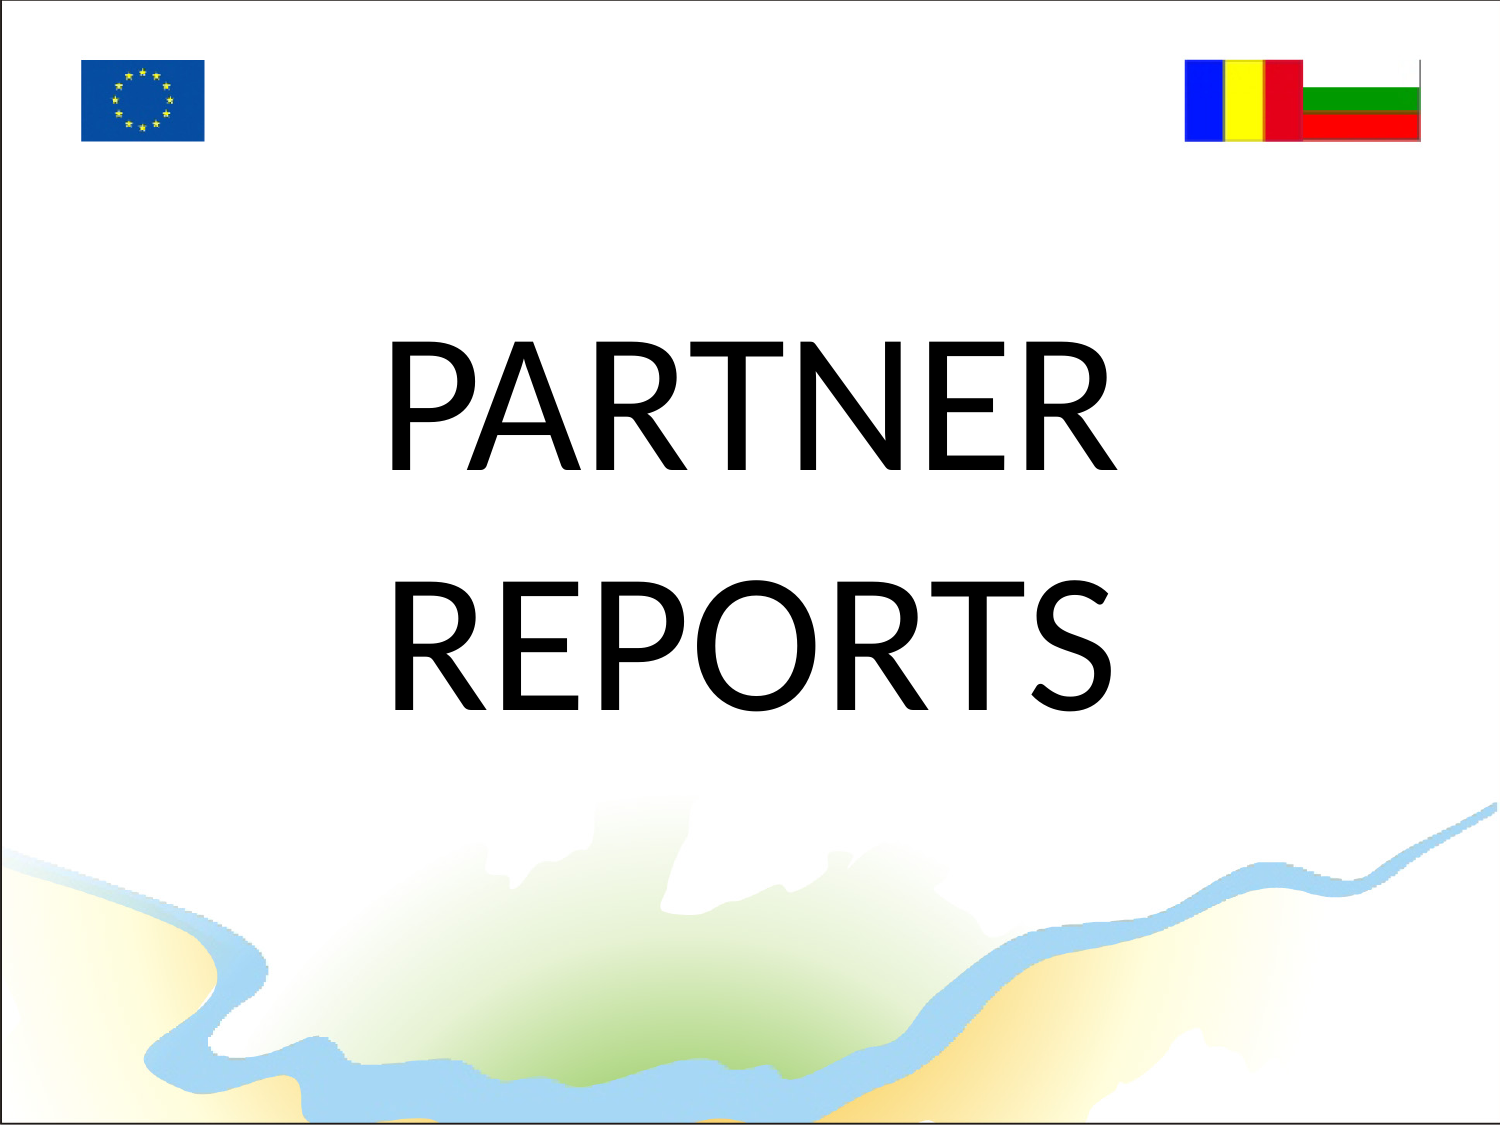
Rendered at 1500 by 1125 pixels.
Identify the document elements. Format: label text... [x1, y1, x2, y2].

list PARTNER REPORTS [74, 262, 1426, 1006]
picture [0, 0, 1500, 1125]
